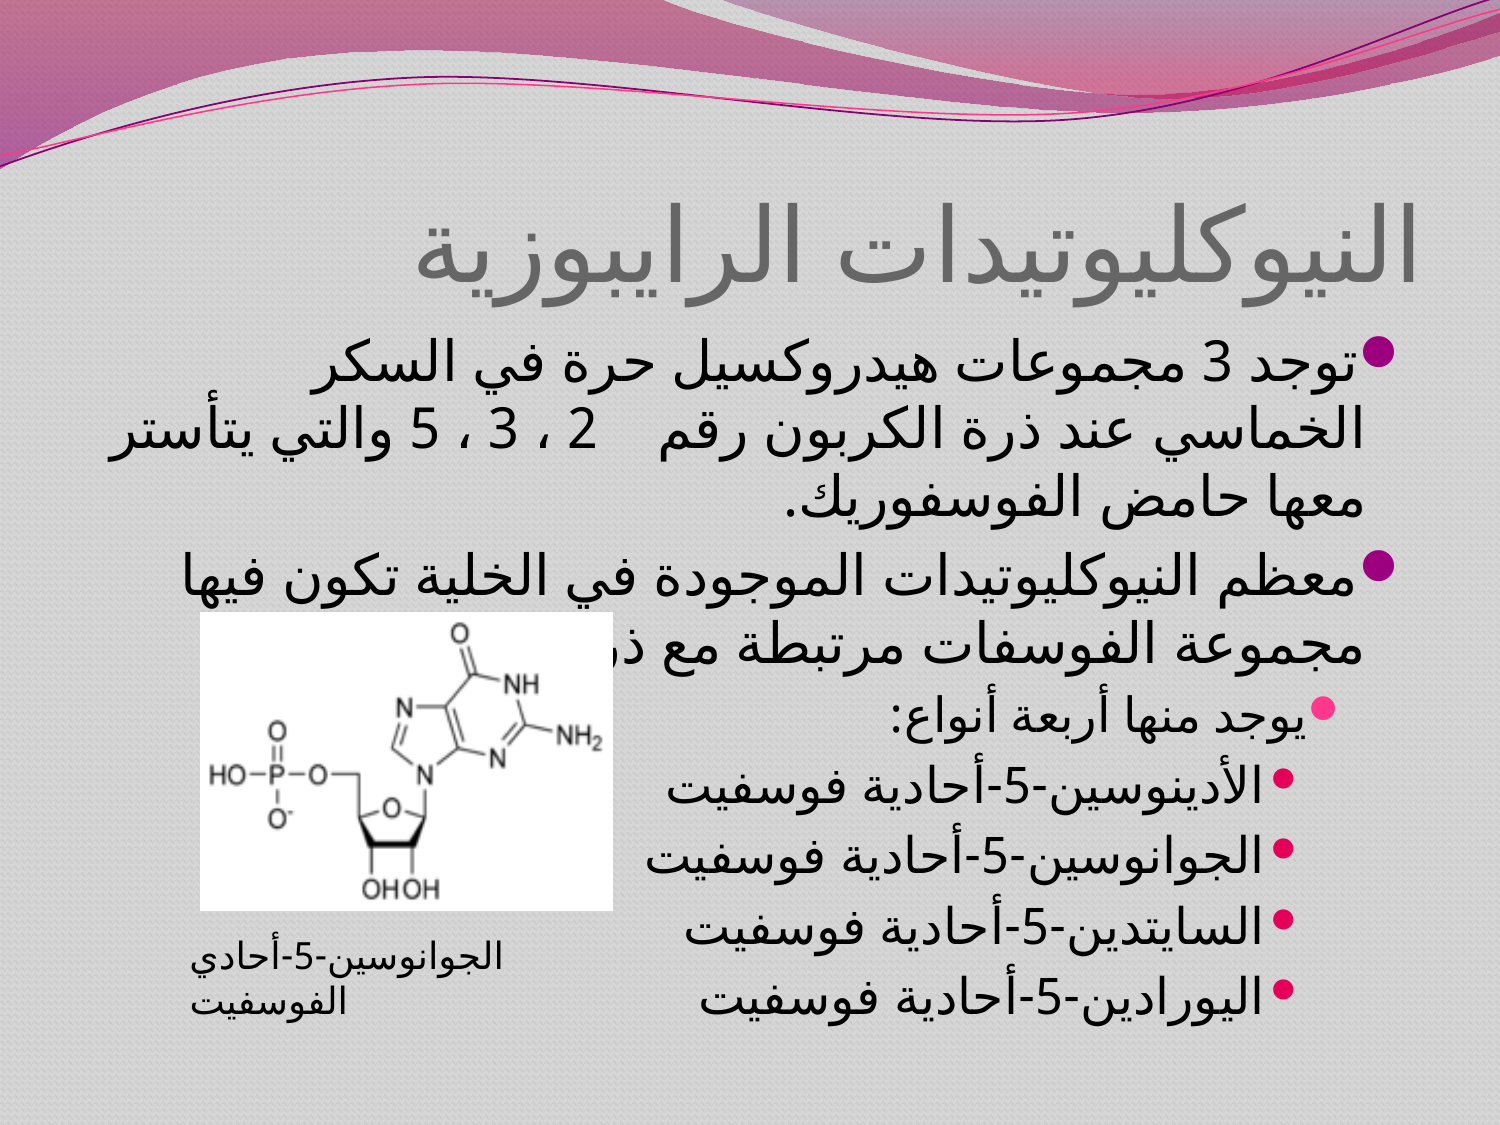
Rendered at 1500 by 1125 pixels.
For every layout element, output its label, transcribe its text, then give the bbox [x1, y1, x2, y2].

title النيوكليوتيدات الرايبوزية [75, 115, 1425, 303]
text_box الجوانوسين-5-أحادي الفوسفيت [174, 924, 613, 1030]
picture [199, 612, 613, 912]
list توجد 3 مجموعات هيدروكسيل حرة في السكر الخماسي عند ذرة الكربون رقم 2 ، 3 ، 5 والتي يتأستر معها حامض الفوسفوريك. معظم النيوكليوتيدات الموجودة في الخلية تكون فيها مجموعة الفوسفات مرتبطة مع ذرة الكربون 5. يوجد منها أربعة أنواع: الأدينوسين-5-أحادية فوسفيت الجوانوسين-5-أحادية فوسفيت السايتدين-5-أحادية فوسفيت اليورادين-5-أحادية فوسفيت [75, 317, 1425, 1038]
